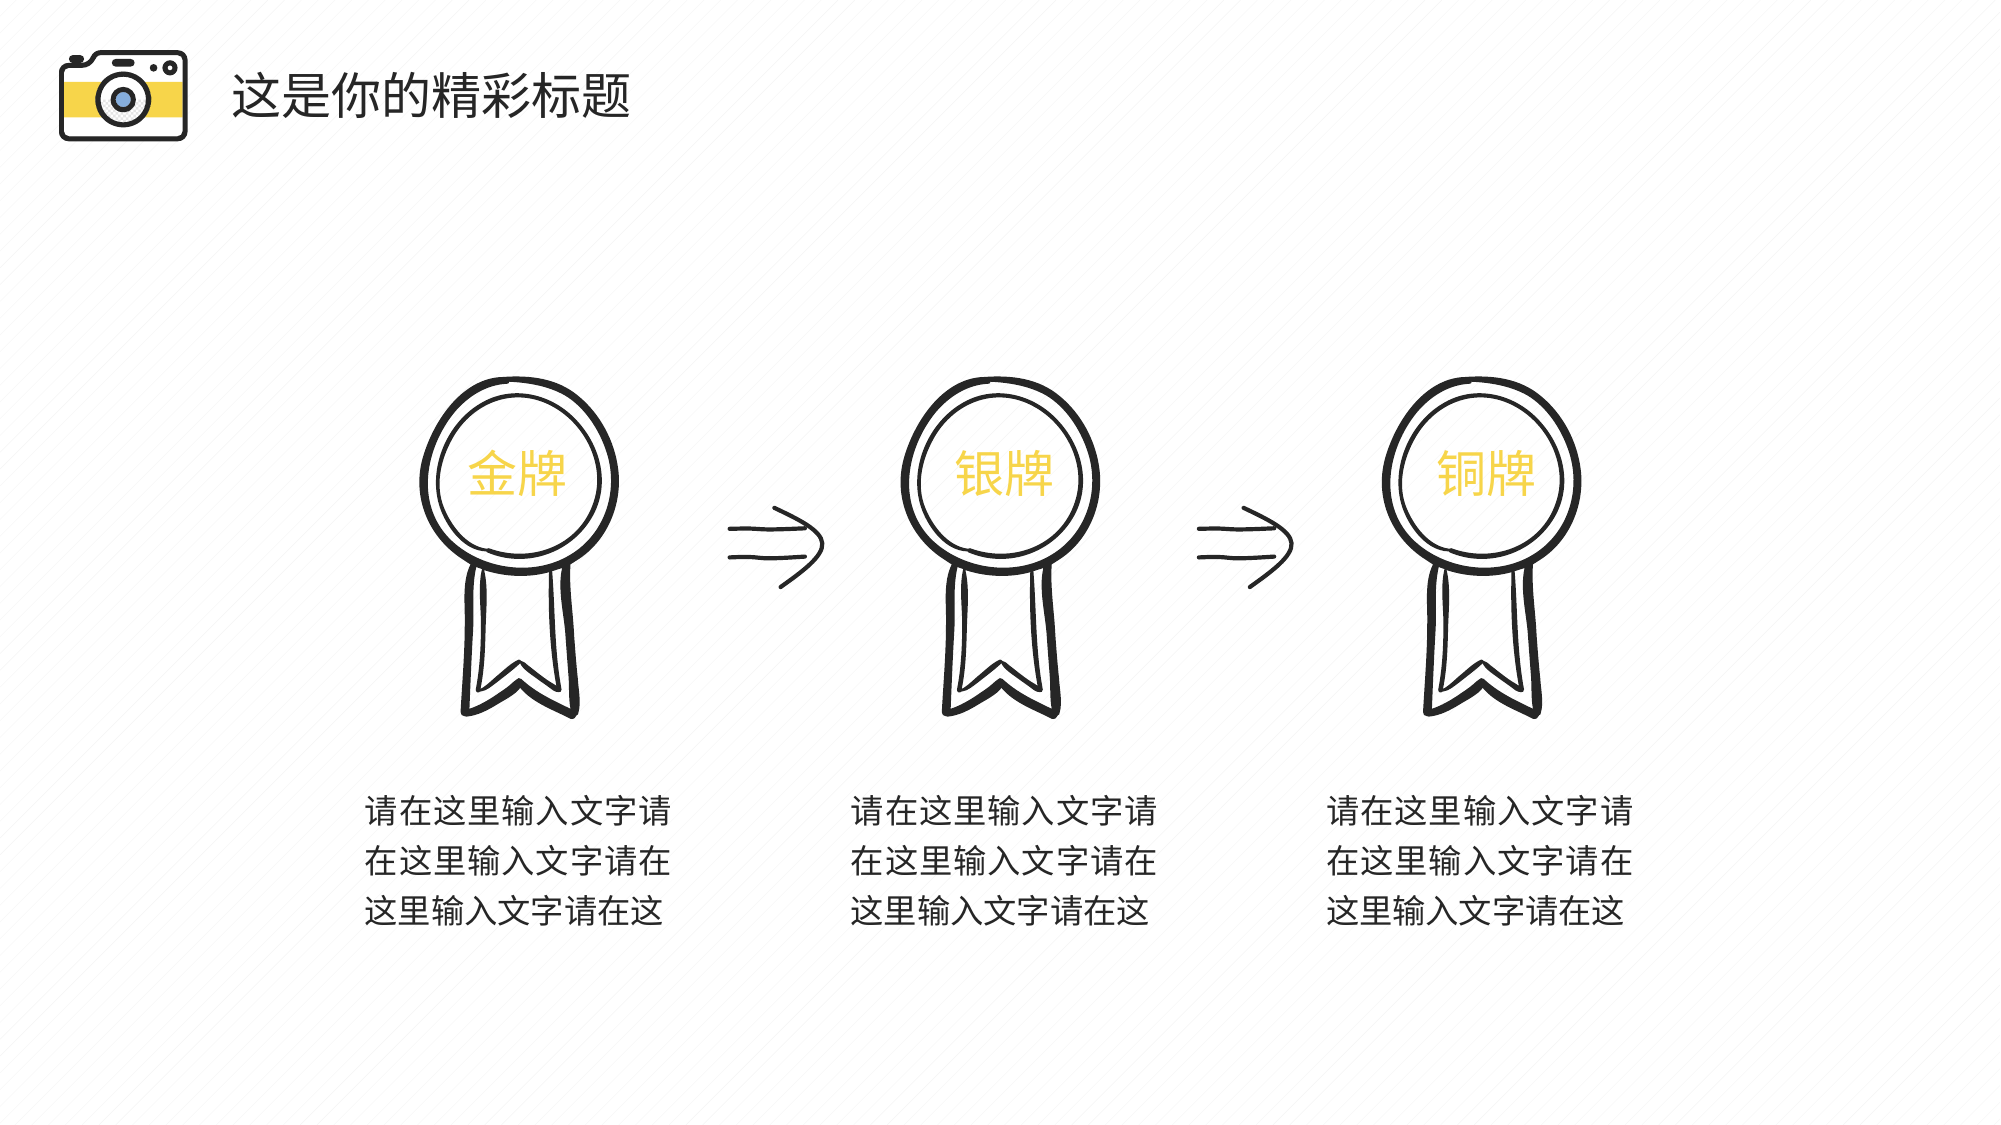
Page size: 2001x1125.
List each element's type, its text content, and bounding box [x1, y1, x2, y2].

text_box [893, 374, 1105, 720]
text_box 这是你的精彩标题 [217, 57, 689, 133]
text_box 请在这里输入文字请在这里输入文字请在这里输入文字请在这 [350, 772, 688, 938]
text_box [411, 374, 623, 720]
text_box 银牌 [1105, 435, 1113, 510]
text_box 请在这里输入文字请在这里输入文字请在这里输入文字请在这 [1311, 772, 1649, 938]
text_box 请在这里输入文字请在这里输入文字请在这里输入文字请在这 [836, 772, 1174, 938]
text_box 铜牌 [1586, 435, 1595, 510]
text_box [1374, 374, 1586, 720]
picture [59, 49, 189, 141]
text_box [1198, 507, 1292, 588]
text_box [729, 507, 823, 588]
